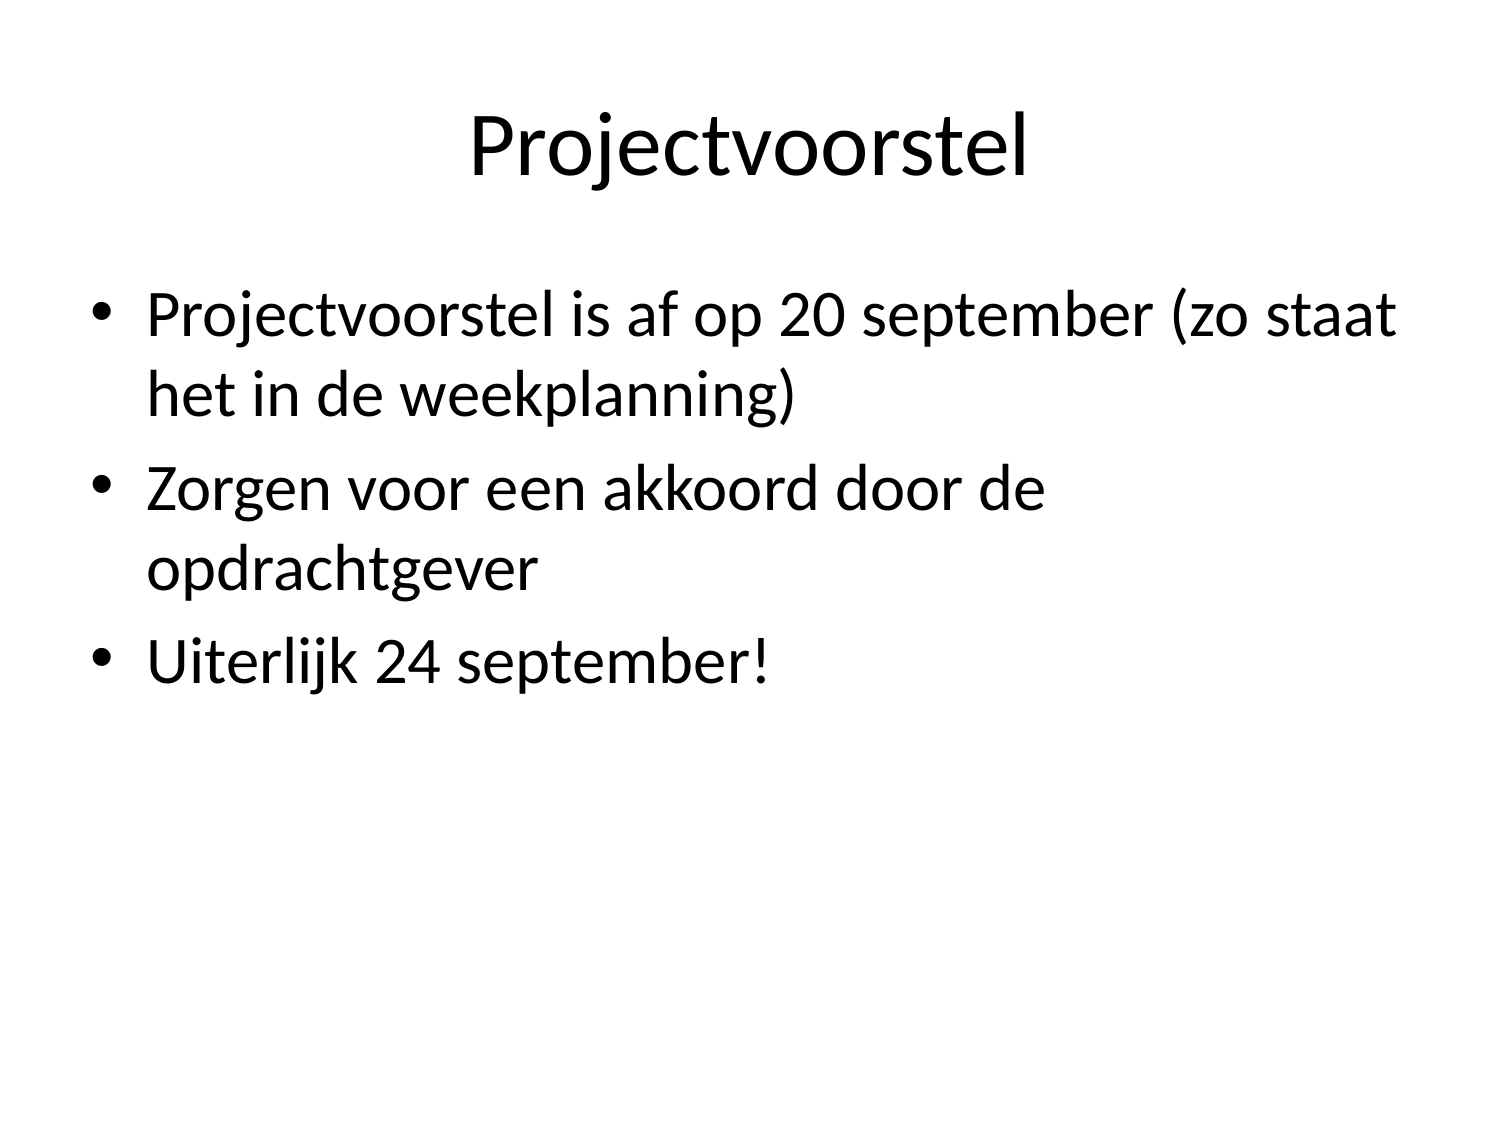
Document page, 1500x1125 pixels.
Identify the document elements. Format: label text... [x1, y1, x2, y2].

title Projectvoorstel [75, 45, 1425, 233]
list Projectvoorstel is af op 20 september (zo staat het in de weekplanning) Zorgen voor een akkoord door de opdrachtgever Uiterlijk 24 september! [75, 262, 1425, 1005]
